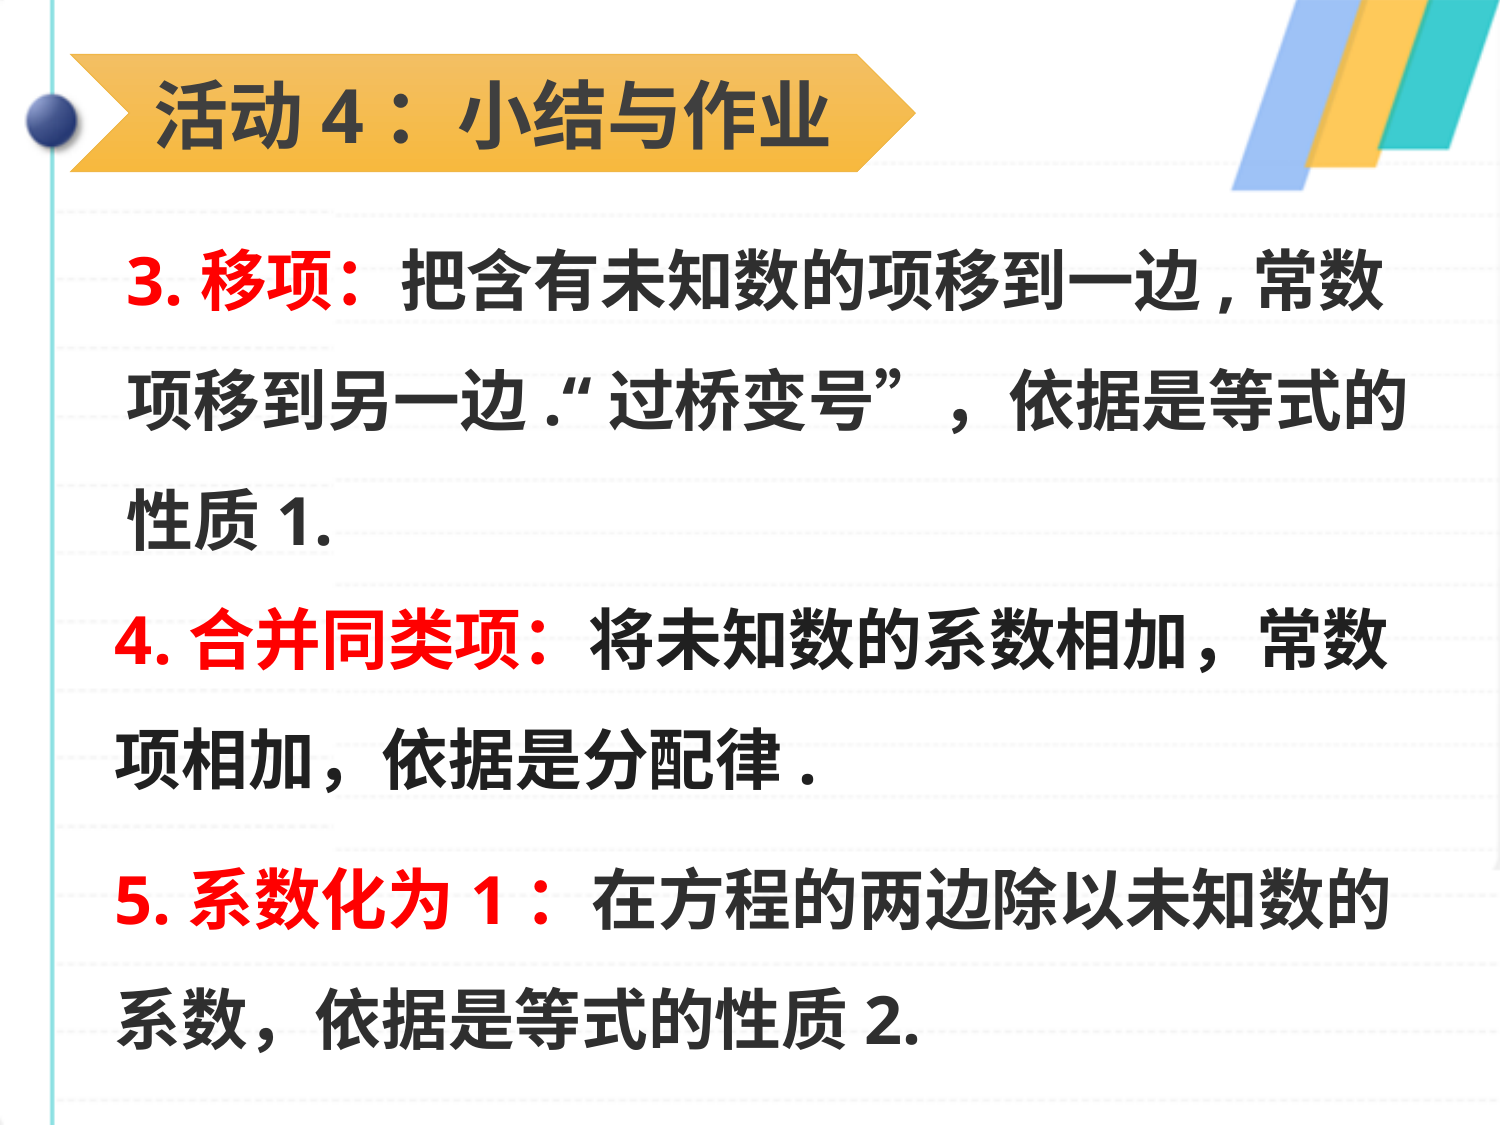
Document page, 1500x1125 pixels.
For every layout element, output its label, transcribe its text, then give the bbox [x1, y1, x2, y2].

text_box 5.系数化为1：在方程的两边除以未知数的系数，依据是等式的性质2. [99, 810, 1447, 1066]
text_box 3.移项：把含有未知数的项移到一边,常数项移到另一边.“过桥变号”，依据是等式的性质1. [112, 190, 1435, 566]
picture [0, 0, 1500, 1125]
text_box 活动4：小结与作业 [69, 53, 917, 173]
text_box 4.合并同类项：将未知数的系数相加，常数项相加，依据是分配律. [100, 550, 1412, 806]
